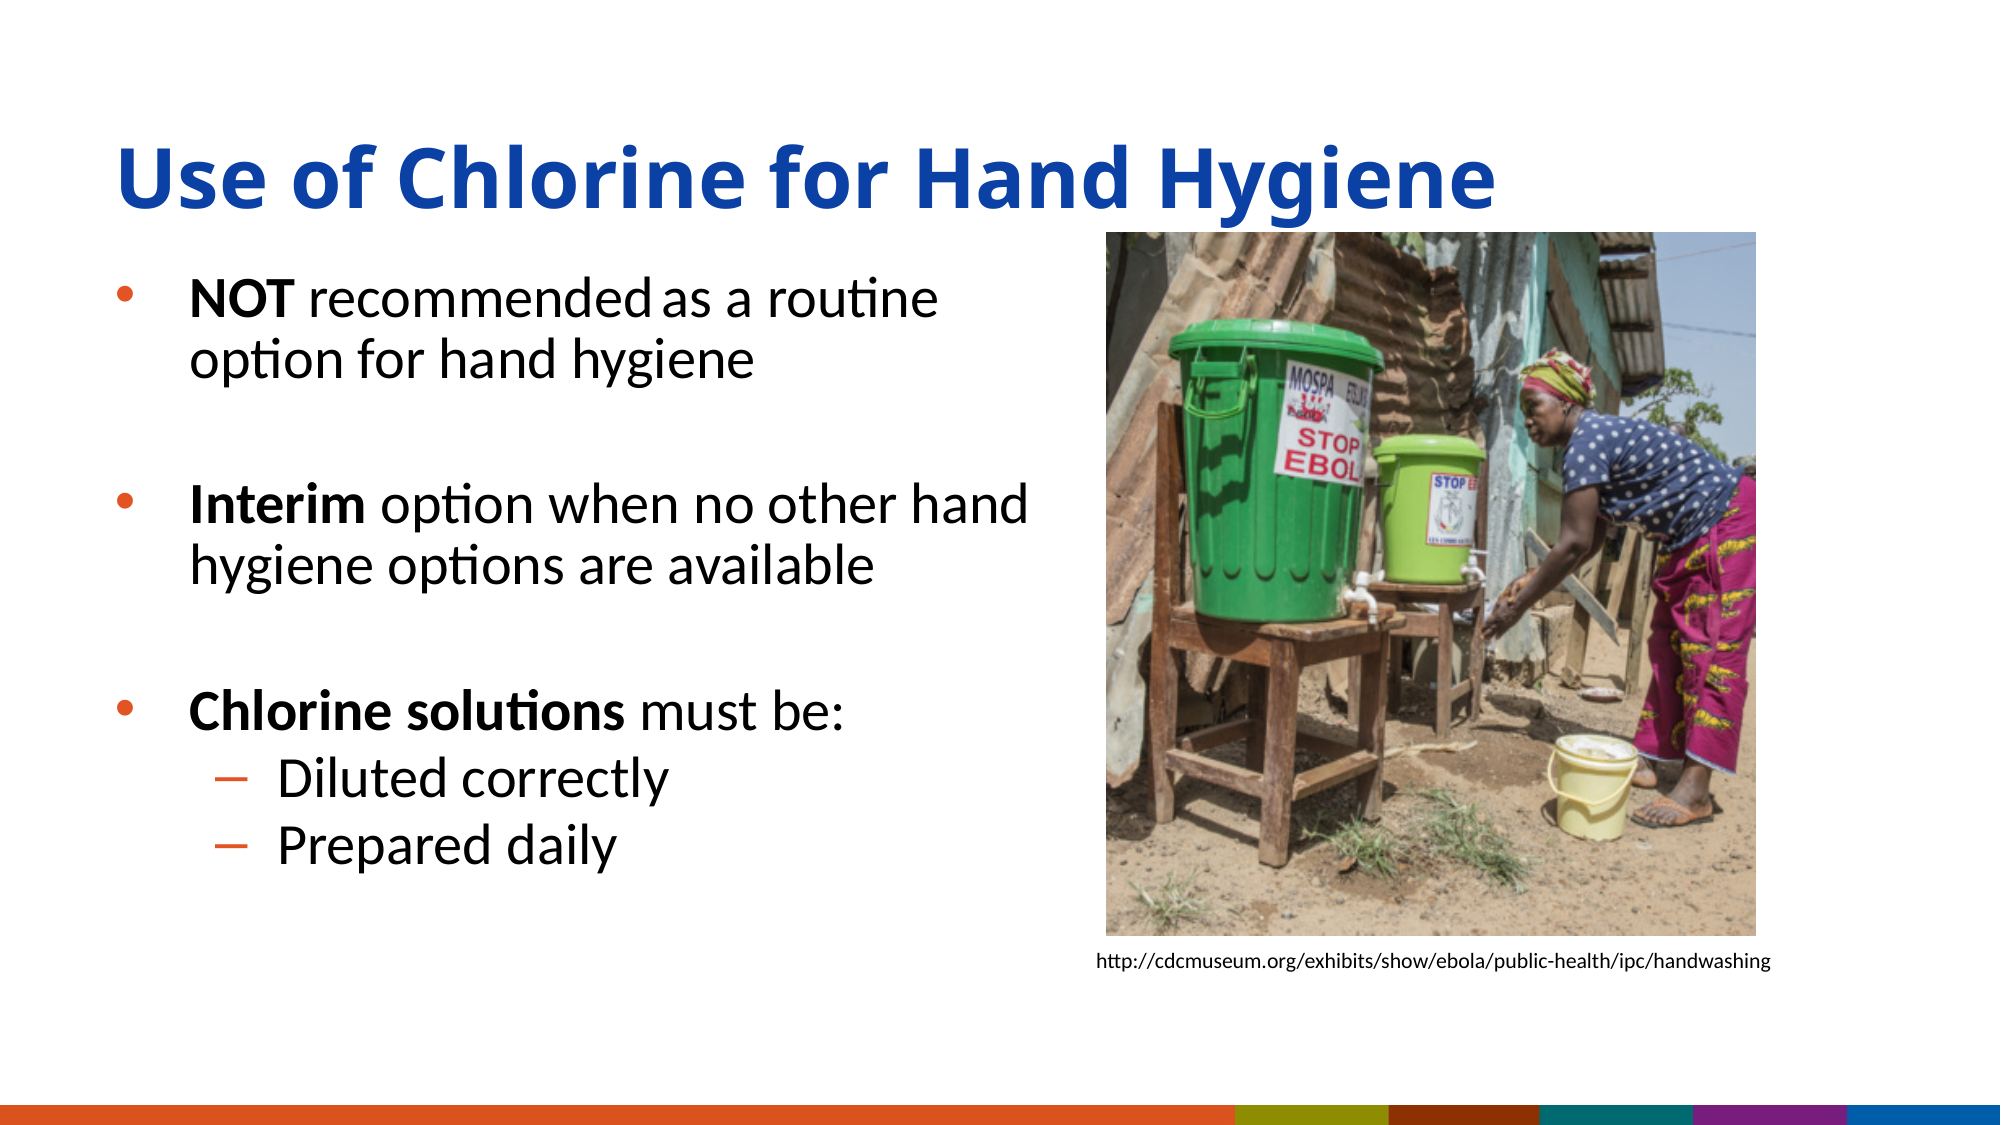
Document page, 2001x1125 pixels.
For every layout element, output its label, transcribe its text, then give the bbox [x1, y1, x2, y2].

picture [0, 1105, 2000, 1125]
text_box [1081, 232, 1860, 987]
title Use of Chlorine for Hand Hygiene [99, 45, 1900, 233]
list NOT recommended as a routine option for hand hygiene Interim option when no other hand hygiene options are available Chlorine solutions must be: Diluted correctly Prepared daily [99, 260, 1050, 985]
